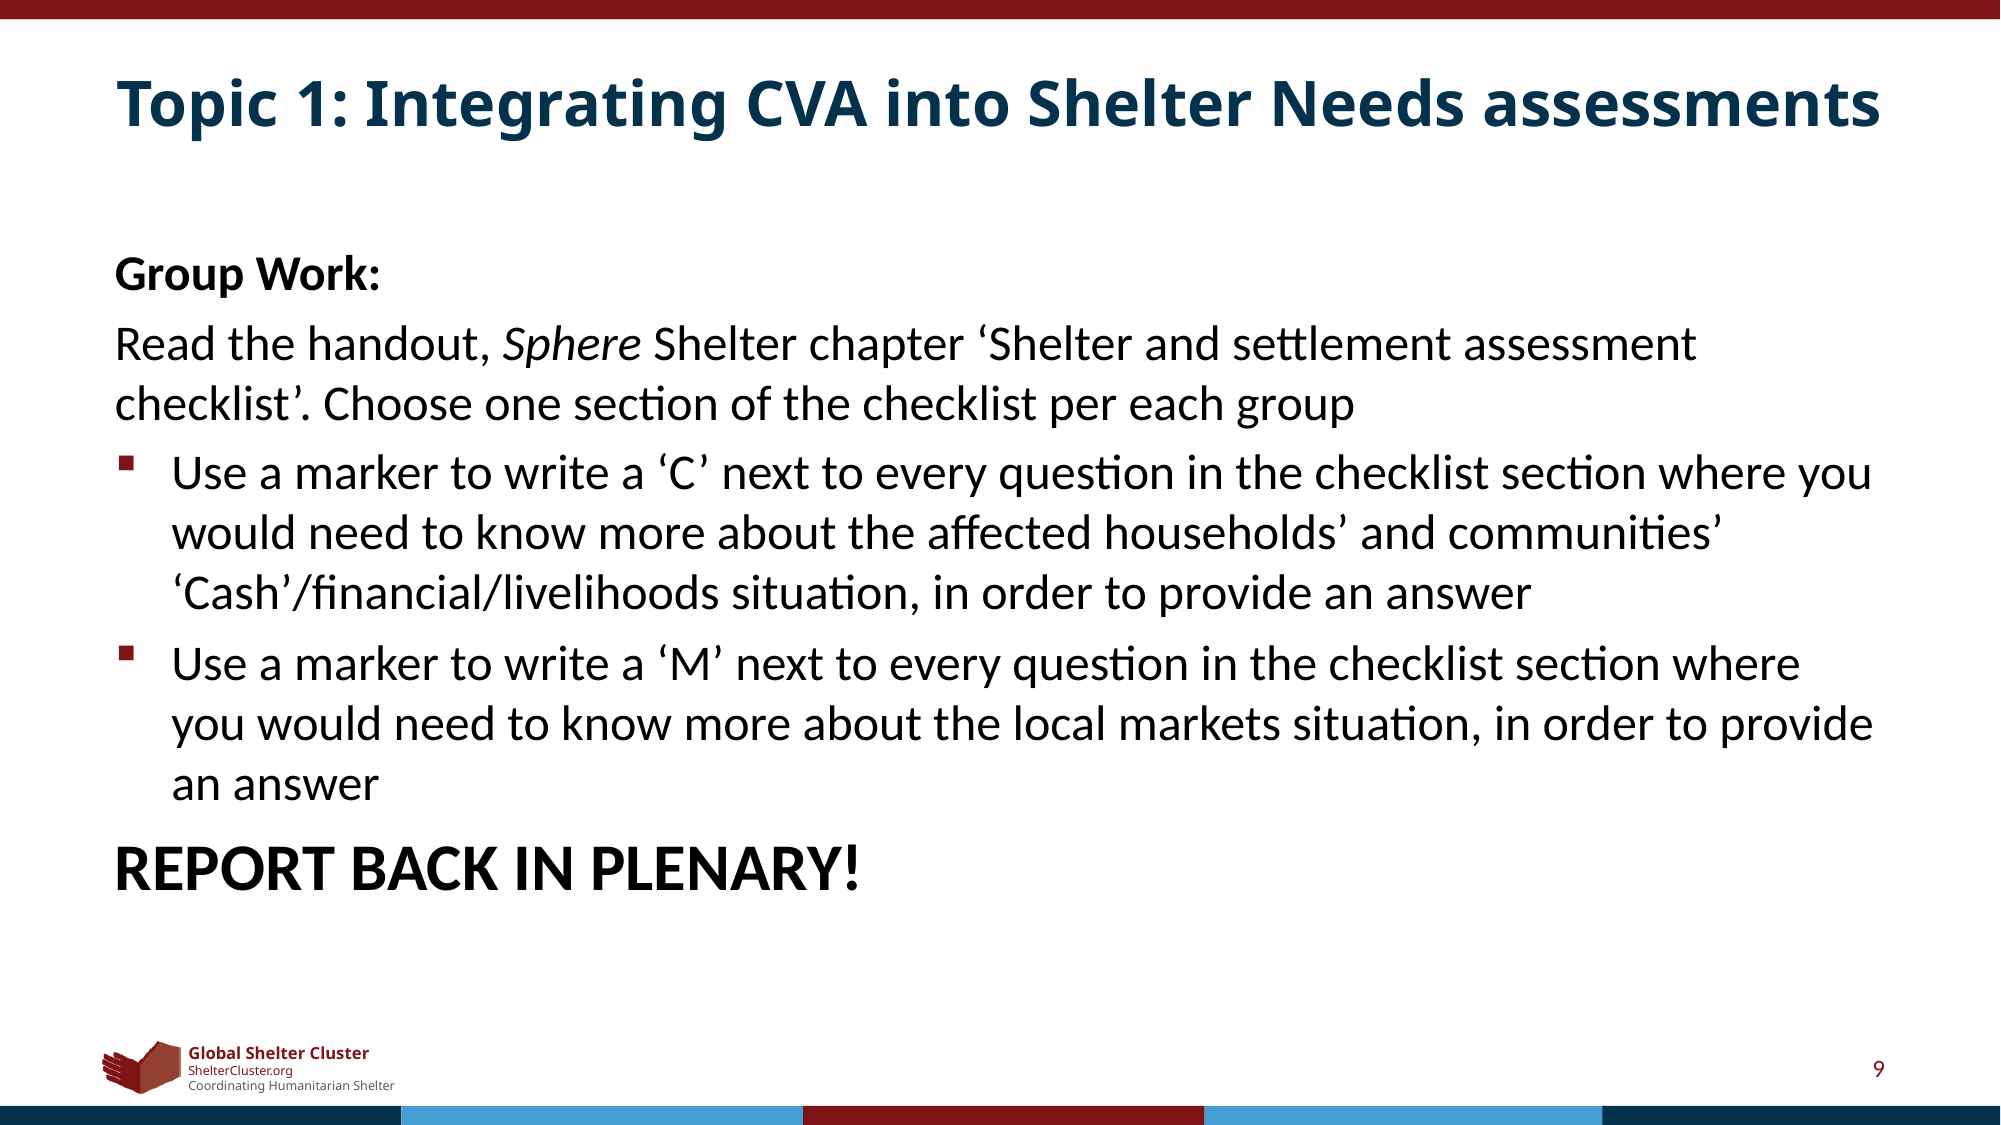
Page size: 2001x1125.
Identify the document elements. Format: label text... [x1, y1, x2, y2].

title Topic 1: Integrating CVA into Shelter Needs assessments [99, 45, 1900, 232]
slide_number 9 [1433, 1037, 1900, 1098]
picture [102, 1041, 181, 1094]
list Group Work: Read the handout, Sphere Shelter chapter ‘Shelter and settlement assessment checklist’. Choose one section of the checklist per each group Use a marker to write a ‘C’ next to every question in the checklist section where you would need to know more about the affected households’ and communities’ ‘Cash’/financial/livelihoods situation, in order to provide an answer Use a marker to write a ‘M’ next to every question in the checklist section where you would need to know more about the local markets situation, in order to provide an answer REPORT BACK IN PLENARY! [99, 232, 1900, 975]
